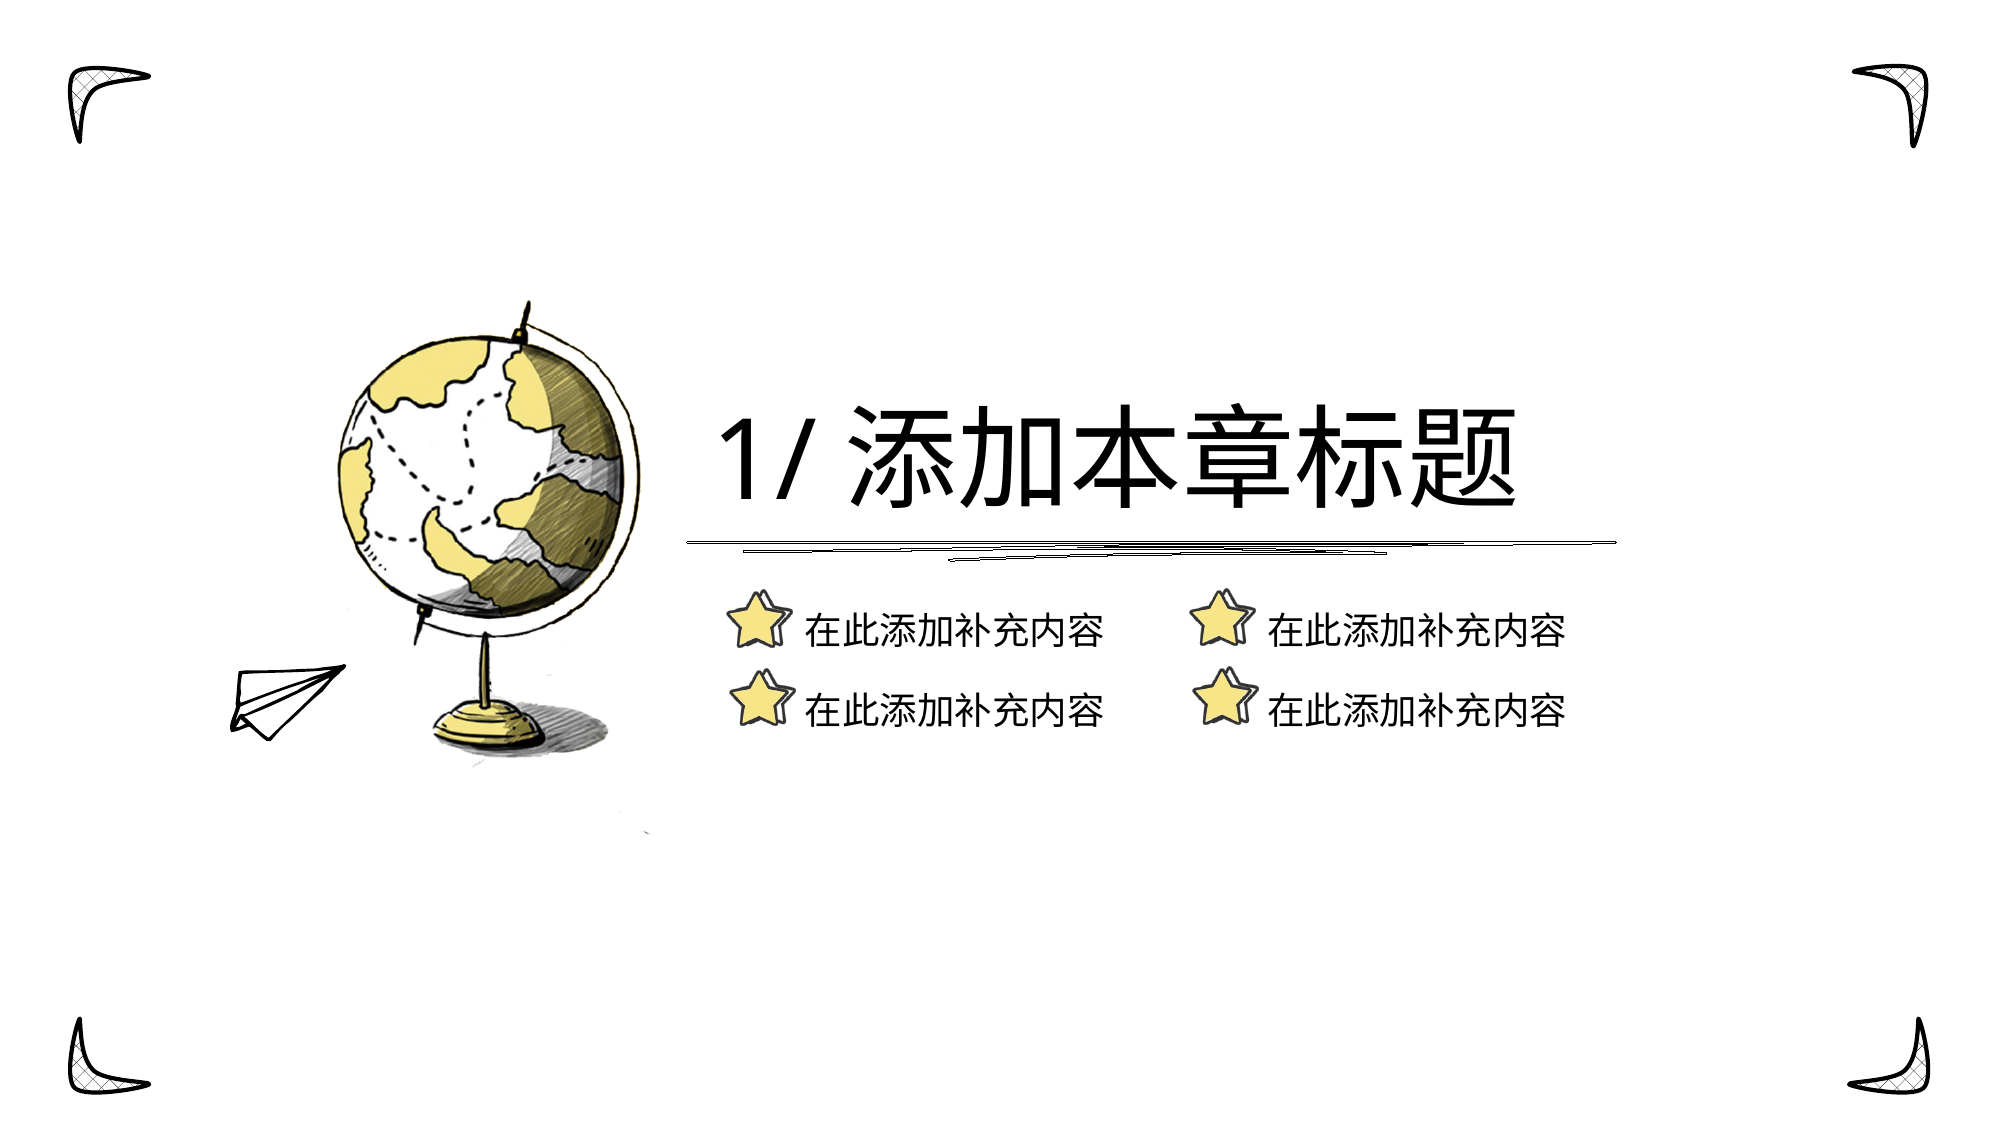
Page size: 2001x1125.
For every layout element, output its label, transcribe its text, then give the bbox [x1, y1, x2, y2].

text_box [726, 589, 793, 648]
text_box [1189, 588, 1256, 646]
text_box 在此添加补充内容 [1252, 577, 1622, 657]
text_box [759, 541, 1617, 562]
text_box [1852, 64, 1928, 148]
text_box 在此添加补充内容 [790, 577, 1160, 657]
text_box 在此添加补充内容 [790, 657, 1160, 740]
text_box [1848, 1017, 1930, 1094]
text_box 1/添加本章标题 [759, 379, 1600, 530]
text_box 在此添加补充内容 [1252, 657, 1622, 740]
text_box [1192, 666, 1259, 725]
text_box [69, 1017, 151, 1094]
text_box [69, 66, 151, 143]
picture [139, 300, 759, 835]
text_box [729, 668, 796, 726]
